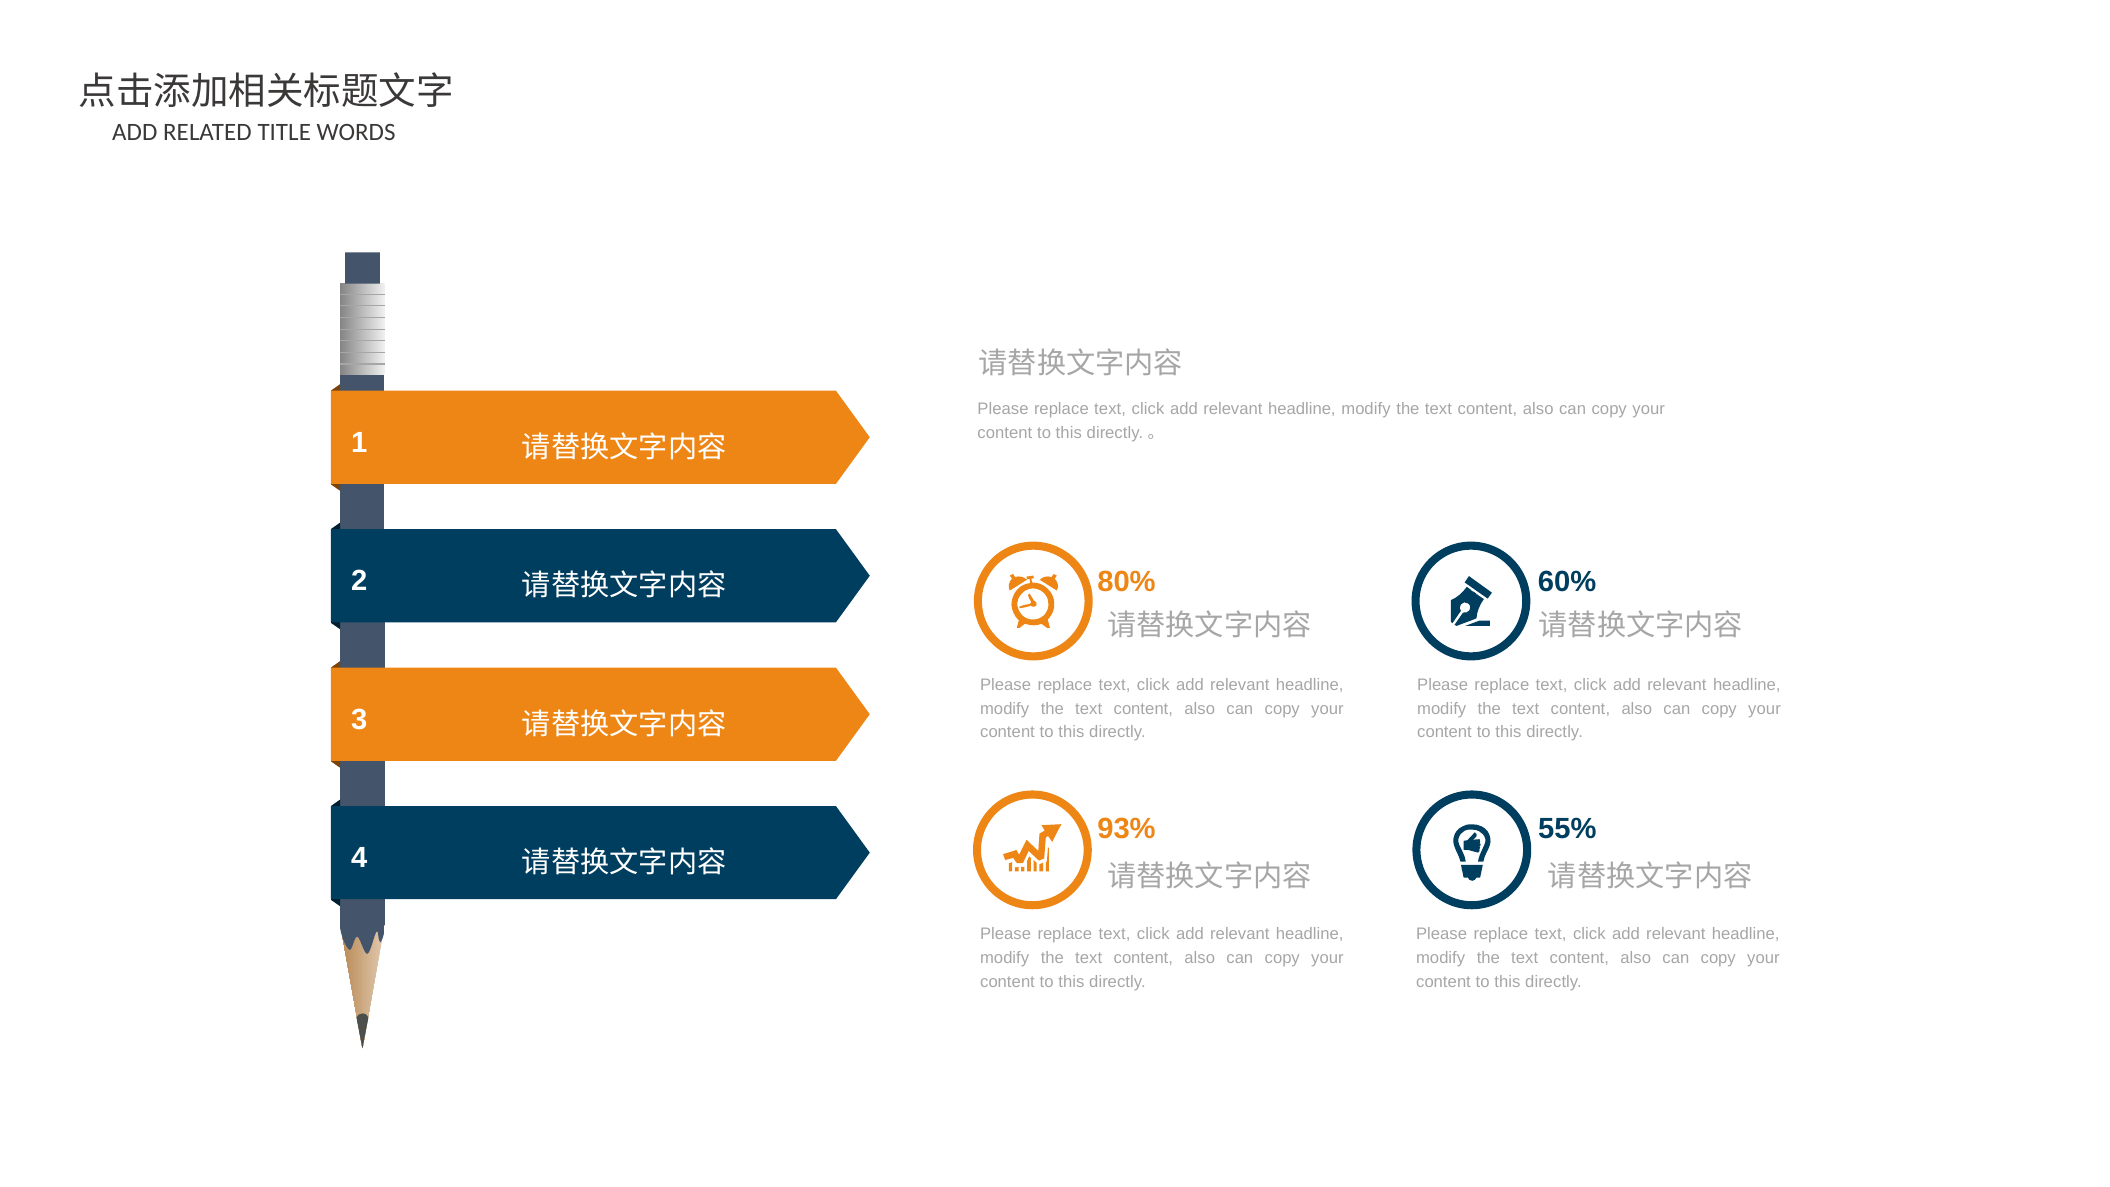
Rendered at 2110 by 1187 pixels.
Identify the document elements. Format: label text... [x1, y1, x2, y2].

text_box 请替换文字内容 [1092, 842, 1328, 900]
text_box Please replace text, click add relevant headline, modify the text content, also can copy your content to this directly. [965, 662, 1359, 749]
text_box 请替换文字内容 [1092, 592, 1328, 649]
text_box 93% [1082, 795, 1171, 853]
text_box Please replace text, click add relevant headline, modify the text content, also can copy your content to this directly. [1402, 662, 1796, 749]
text_box [1410, 540, 1523, 662]
text_box [1453, 824, 1491, 862]
text_box [1003, 824, 1062, 864]
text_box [330, 252, 870, 1049]
text_box Please replace text, click add relevant headline, modify the text content, also can copy your content to this directly.。 [962, 386, 1681, 449]
text_box [972, 540, 1092, 662]
text_box Please replace text, click add relevant headline, modify the text content, also can copy your content to this directly. [1401, 912, 1795, 999]
text_box 请替换文字内容 [963, 330, 1199, 386]
text_box 60% [1523, 547, 1612, 605]
text_box [1008, 573, 1055, 628]
text_box [1039, 573, 1058, 591]
text_box ADD RELATED TITLE WORDS [96, 107, 413, 154]
text_box [1411, 789, 1533, 911]
text_box [1027, 856, 1031, 872]
text_box Please replace text, click add relevant headline, modify the text content, also can copy your content to this directly. [965, 912, 1359, 999]
text_box [1008, 862, 1013, 872]
text_box [1039, 862, 1044, 872]
text_box 请替换文字内容 [1533, 842, 1768, 900]
text_box [1450, 576, 1492, 626]
text_box [1460, 864, 1483, 881]
text_box [971, 789, 1092, 911]
text_box [1045, 847, 1049, 872]
text_box 请替换文字内容 [1523, 592, 1759, 649]
text_box 55% [1523, 795, 1612, 853]
text_box 点击添加相关标题文字 [62, 59, 470, 121]
text_box 80% [1082, 547, 1171, 605]
text_box [1033, 860, 1037, 872]
